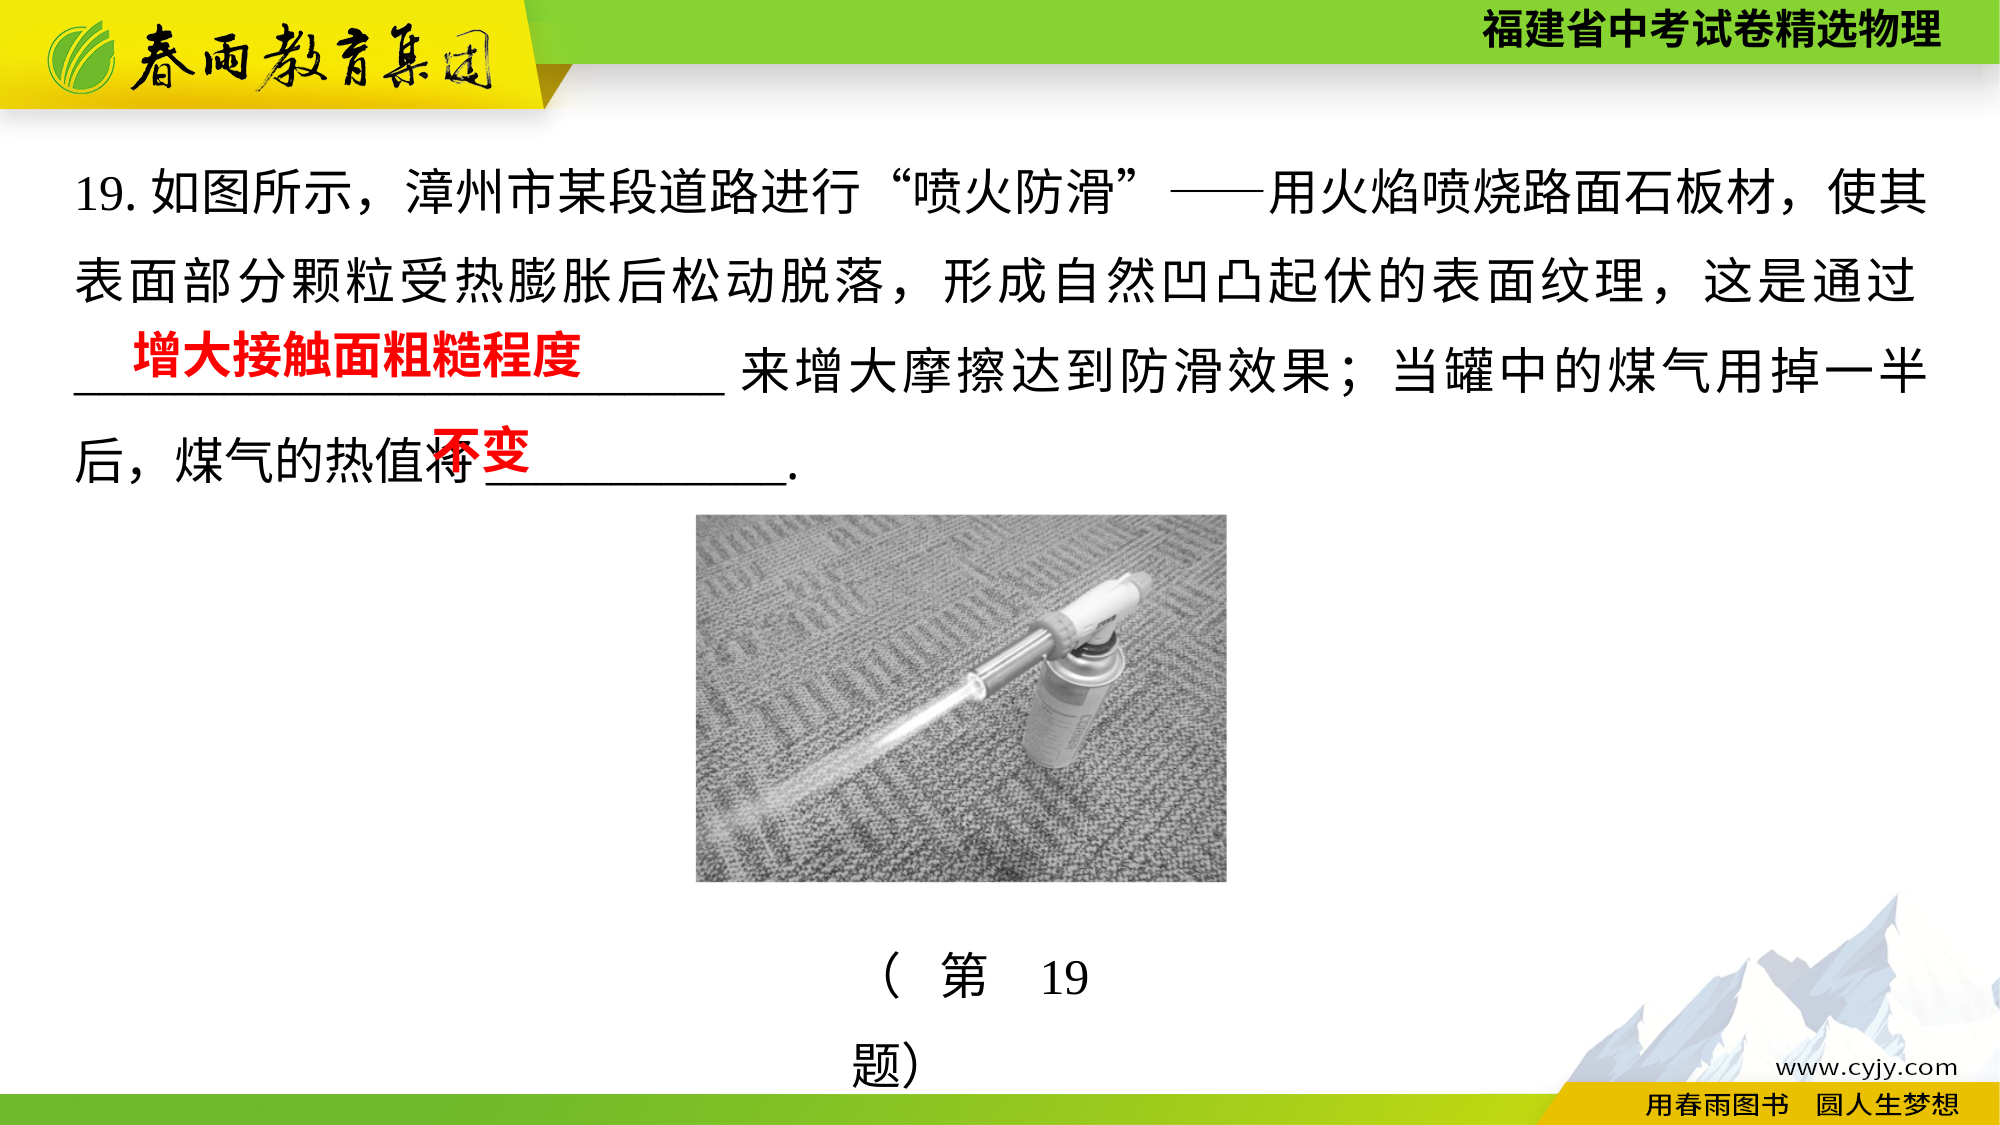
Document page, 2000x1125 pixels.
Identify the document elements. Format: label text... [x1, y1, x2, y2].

text_box 不变 [416, 411, 597, 486]
picture [0, 0, 2000, 1125]
text_box 增大接触面粗糙程度 [117, 316, 648, 391]
text_box （第19题） [836, 906, 1117, 1012]
list 19.如图所示，漳州市某段道路进行“喷火防滑”——用火焰喷烧路面石板材，使其表面部分颗粒受热膨胀后松动脱落，形成自然凹凸起伏的表面纹理，这是通过__________________________来增大摩擦达到防滑效果；当罐中的煤气用掉一半后，煤气的热值将____________. [59, 122, 1944, 490]
